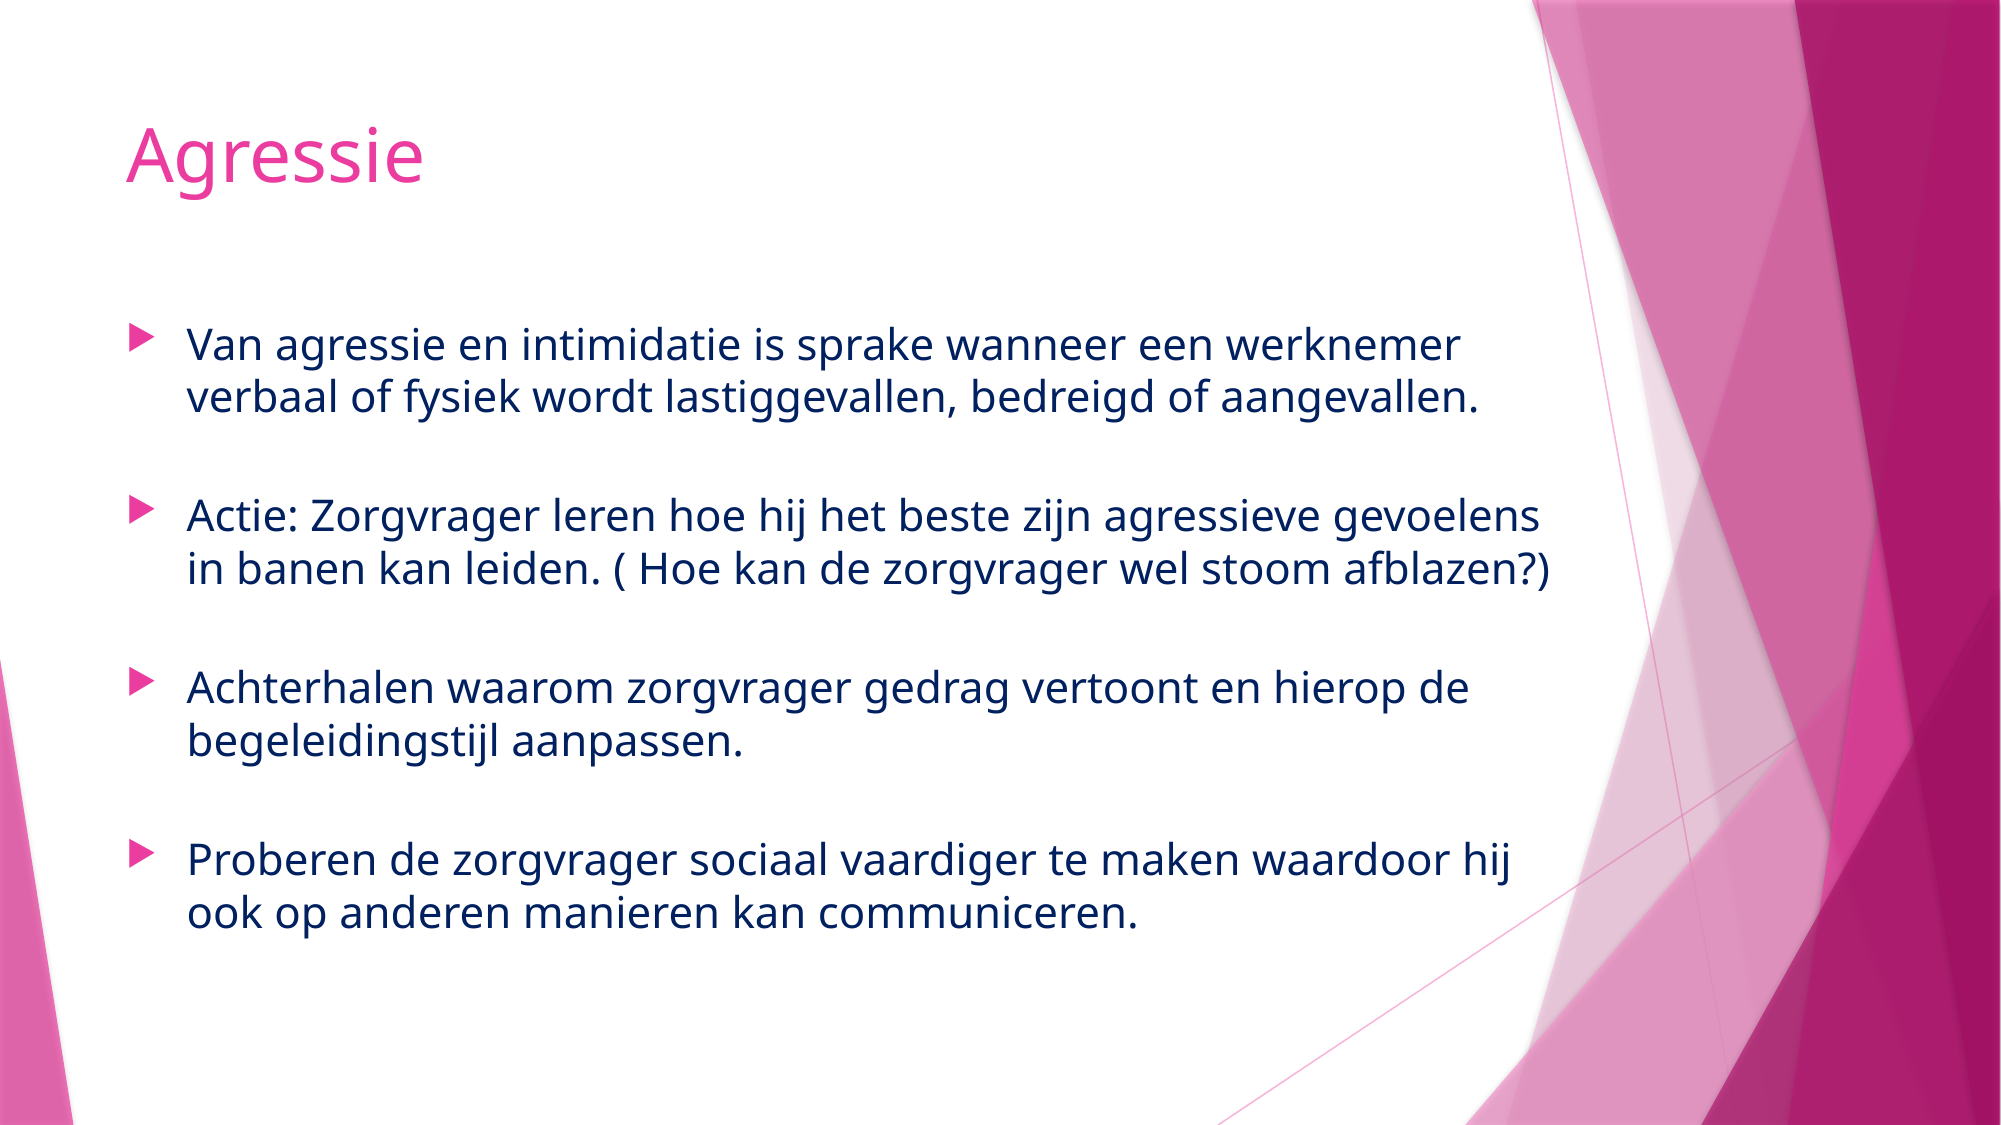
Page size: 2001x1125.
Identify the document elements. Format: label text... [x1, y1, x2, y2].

title Agressie [111, 99, 1522, 249]
list Van agressie en intimidatie is sprake wanneer een werknemer verbaal of fysiek wordt lastiggevallen, bedreigd of aangevallen. Actie: Zorgvrager leren hoe hij het beste zijn agressieve gevoelens in banen kan leiden. ( Hoe kan de zorgvrager wel stoom afblazen?) Achterhalen waarom zorgvrager gedrag vertoont en hierop de begeleidingstijl aanpassen. Proberen de zorgvrager sociaal vaardiger te maken waardoor hij ook op anderen manieren kan communiceren. [111, 249, 1606, 1085]
